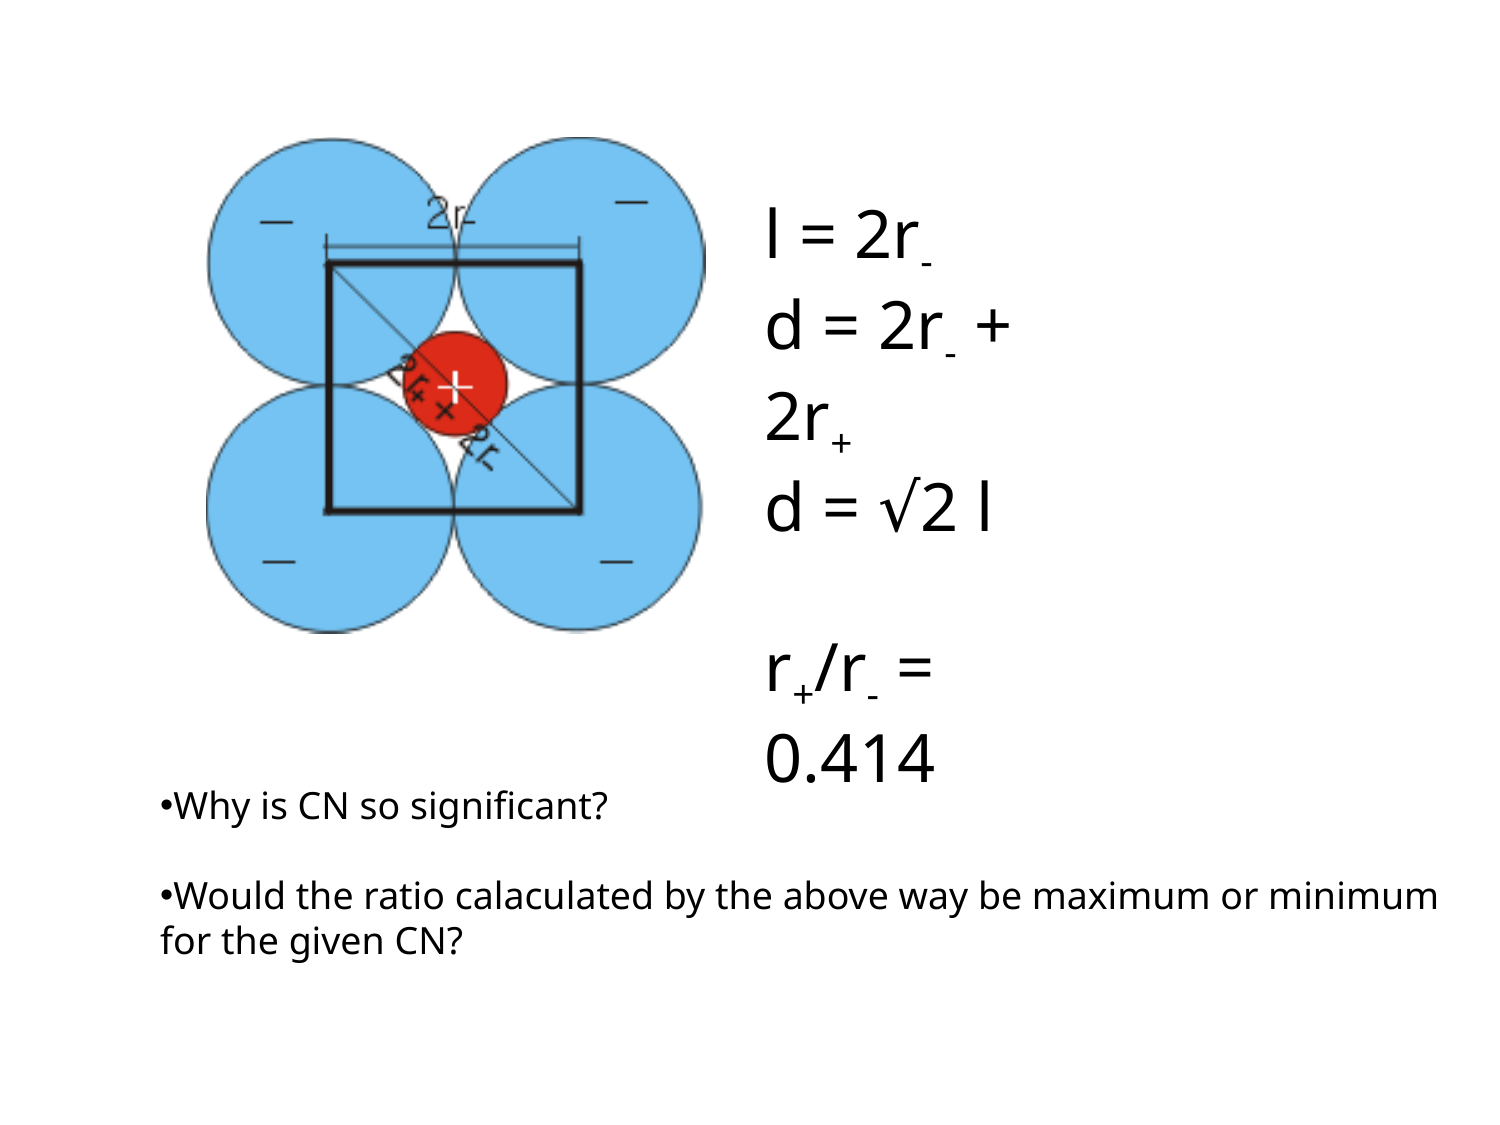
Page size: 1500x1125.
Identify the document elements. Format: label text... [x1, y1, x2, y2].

picture [206, 137, 706, 634]
text_box Why is CN so significant? Would the ratio calaculated by the above way be maximum or minimum for the given CN? [145, 775, 1456, 970]
text_box l = 2r- d = 2r- + 2r+ d = √2 l r+/r- = 0.414 [750, 184, 1105, 775]
